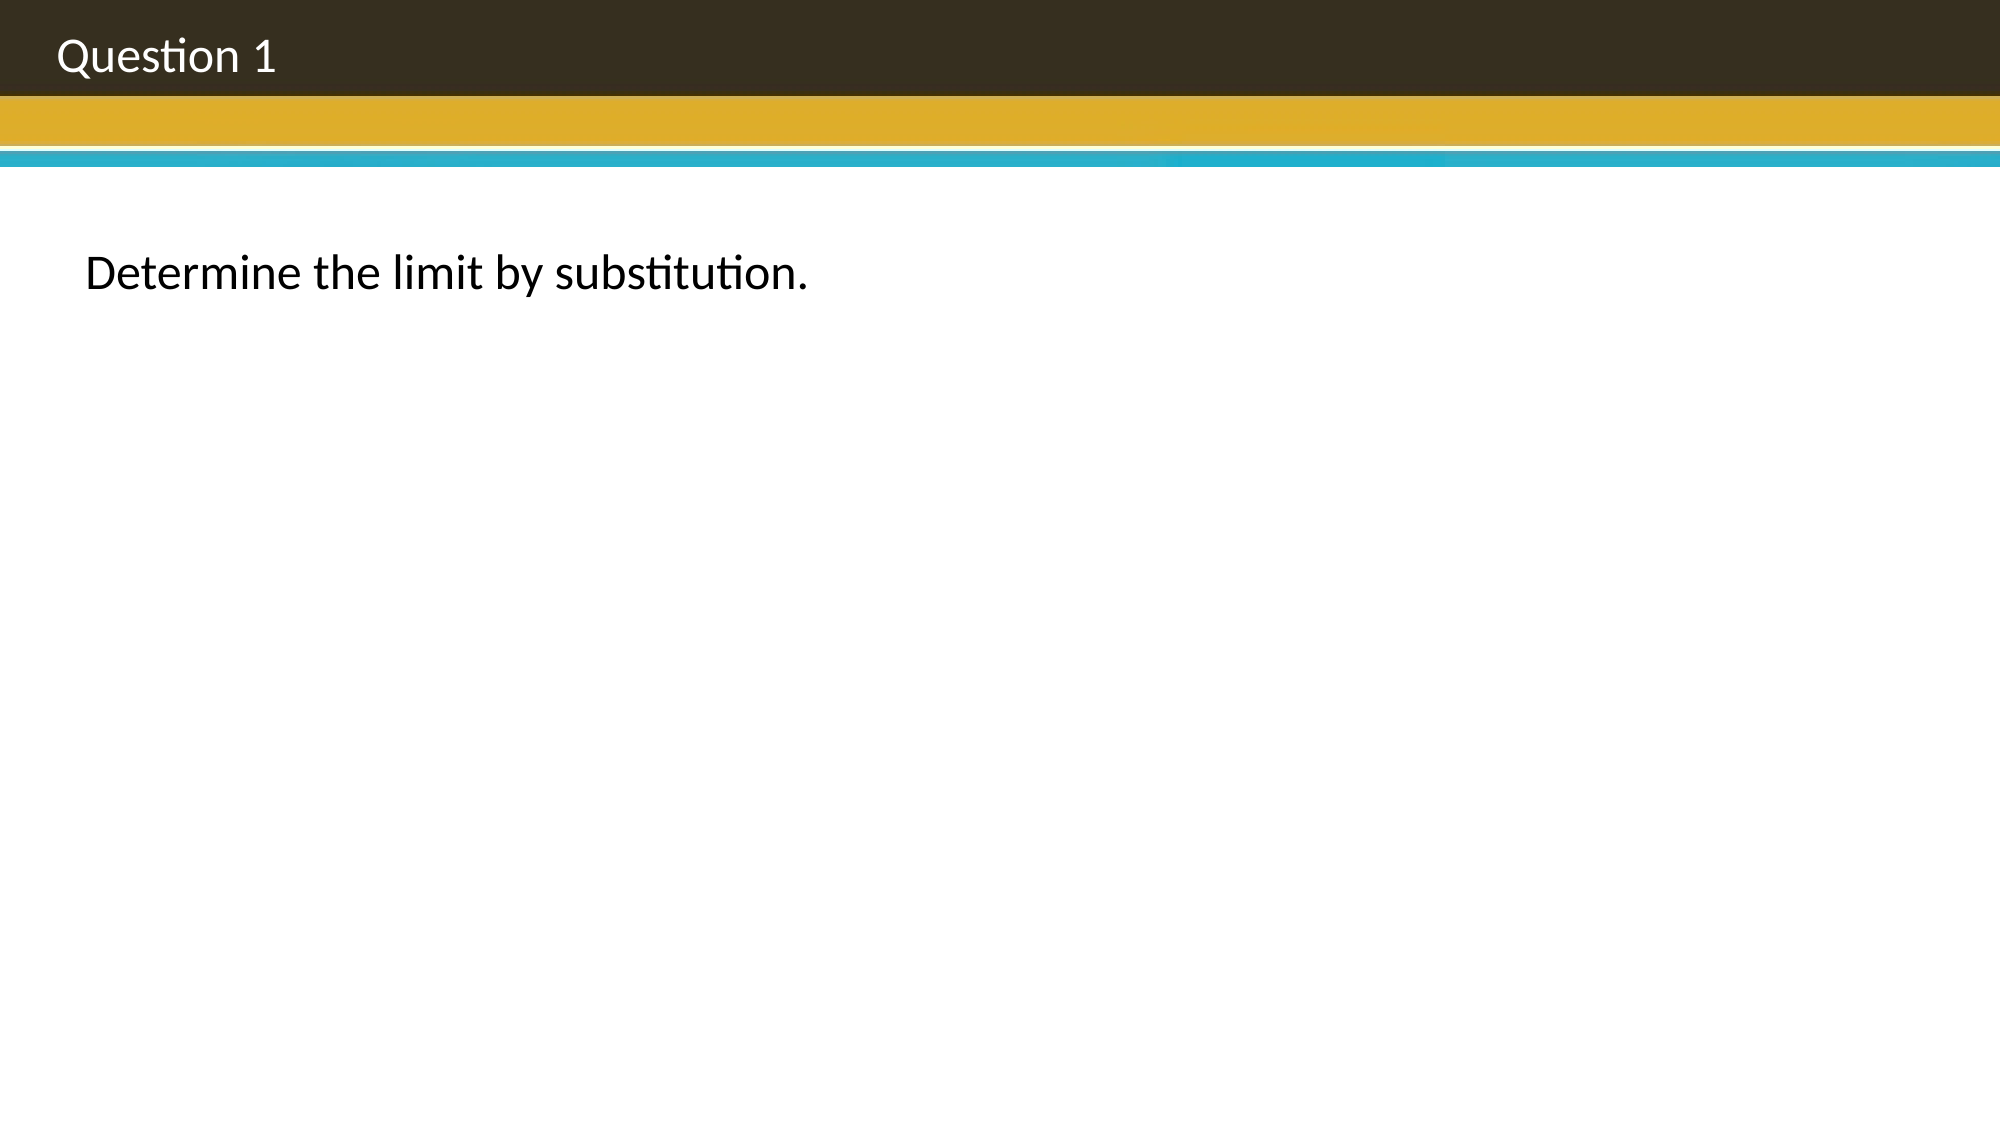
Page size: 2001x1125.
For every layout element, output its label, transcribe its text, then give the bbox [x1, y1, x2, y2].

picture [0, 0, 2000, 167]
text_box Question 1 [41, 14, 293, 90]
